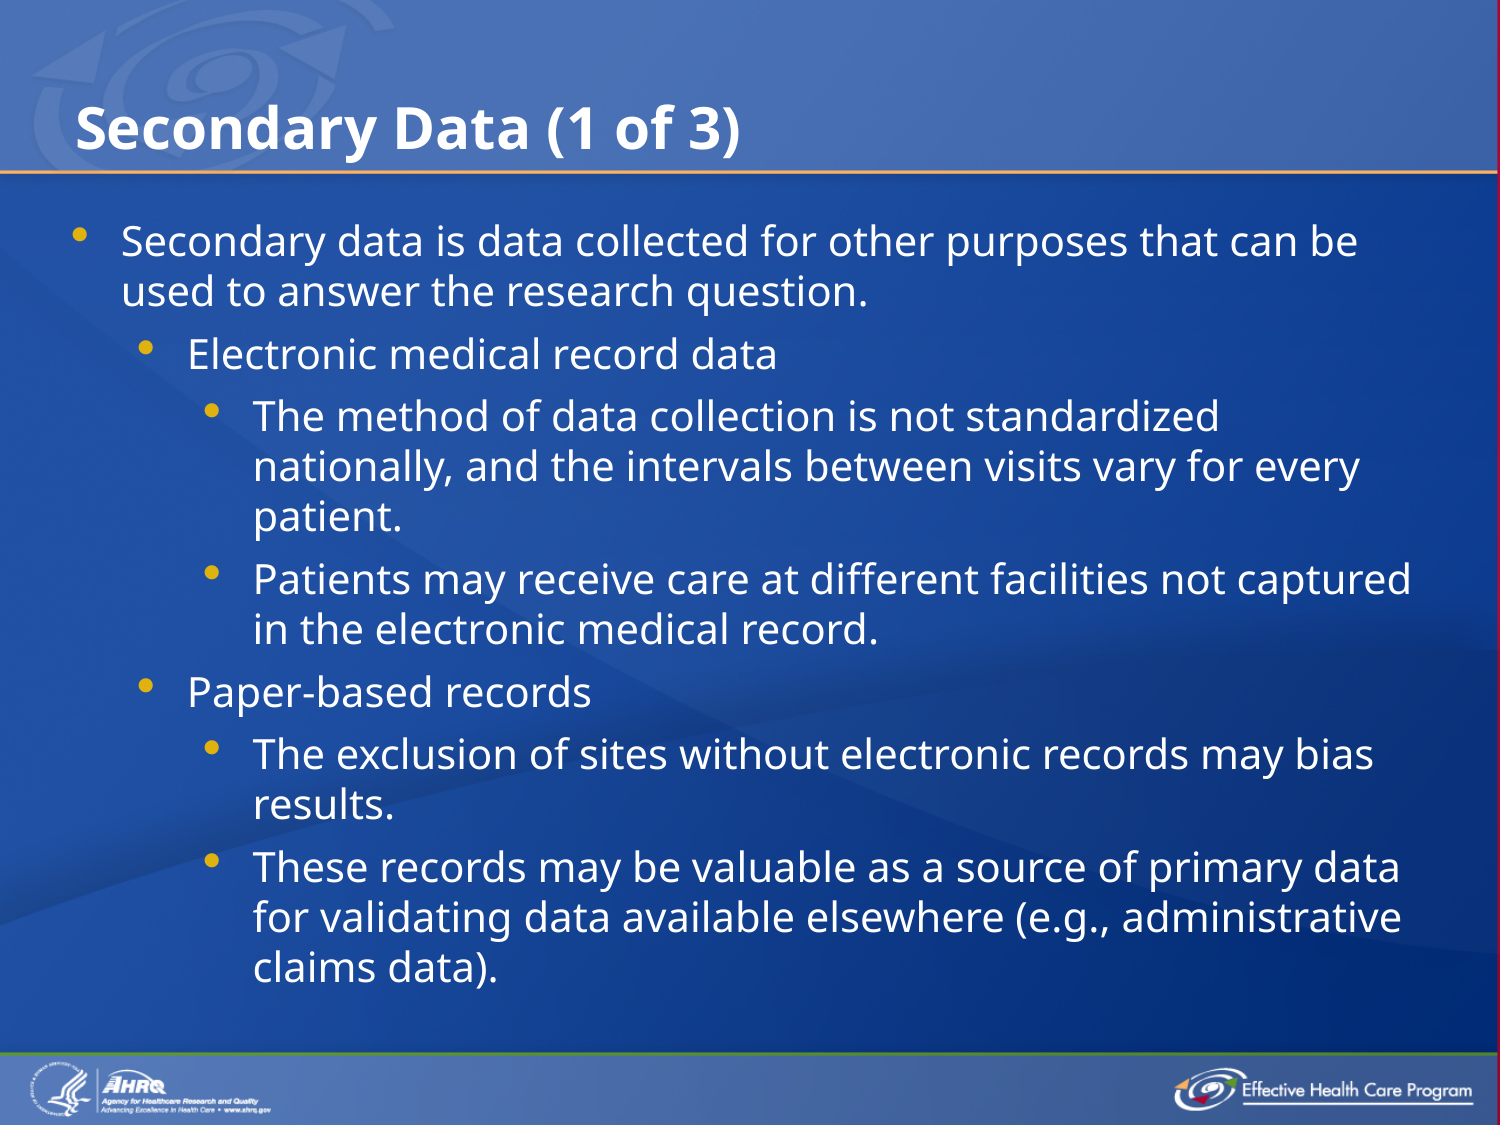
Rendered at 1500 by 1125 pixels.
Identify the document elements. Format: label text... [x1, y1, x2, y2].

picture [0, 0, 1500, 1125]
list Secondary data is data collected for other purposes that can be used to answer the research question. Electronic medical record data The method of data collection is not standardized nationally, and the intervals between visits vary for every patient. Patients may receive care at different facilities not captured in the electronic medical record. Paper-based records The exclusion of sites without electronic records may bias results. These records may be valuable as a source of primary data for validating data available elsewhere (e.g., administrative claims data). [72, 215, 1423, 1008]
title Secondary Data (1 of 3) [75, 21, 1425, 163]
